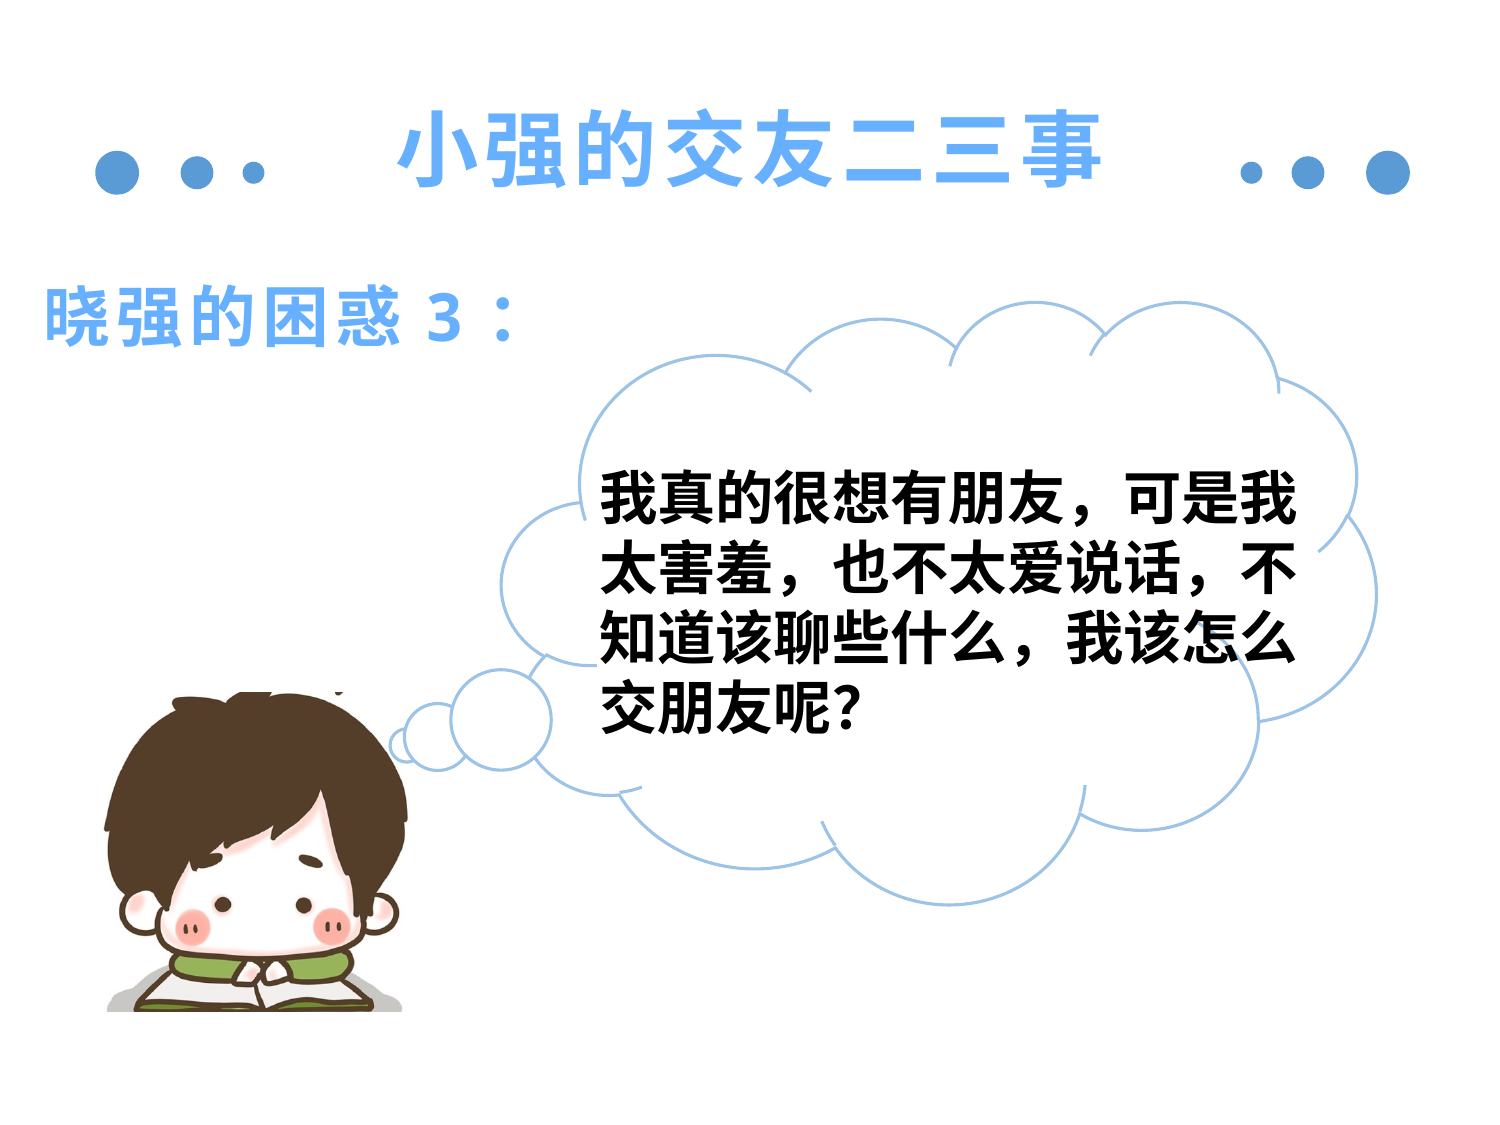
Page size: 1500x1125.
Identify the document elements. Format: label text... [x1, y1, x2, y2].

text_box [501, 300, 1377, 903]
picture [96, 692, 411, 1012]
text_box 晓强的困惑3： [28, 267, 568, 362]
text_box 小强的交友二三事 [380, 90, 1120, 205]
